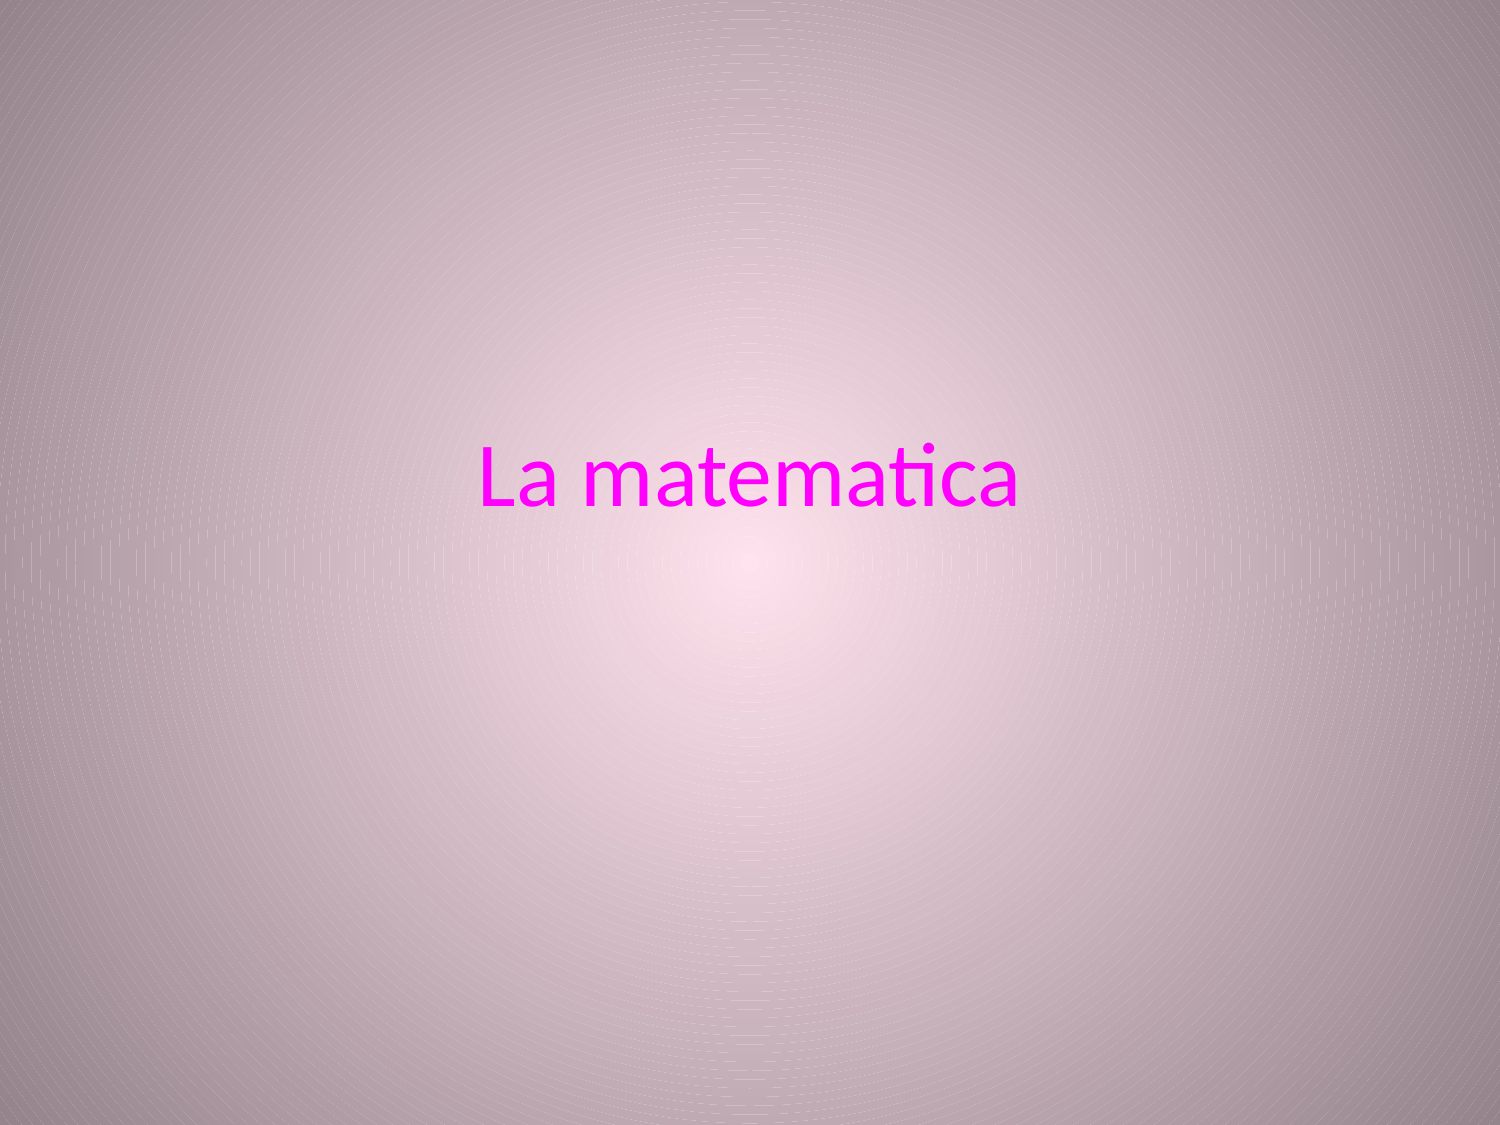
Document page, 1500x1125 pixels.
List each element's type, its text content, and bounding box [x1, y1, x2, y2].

title La matematica [112, 349, 1388, 591]
